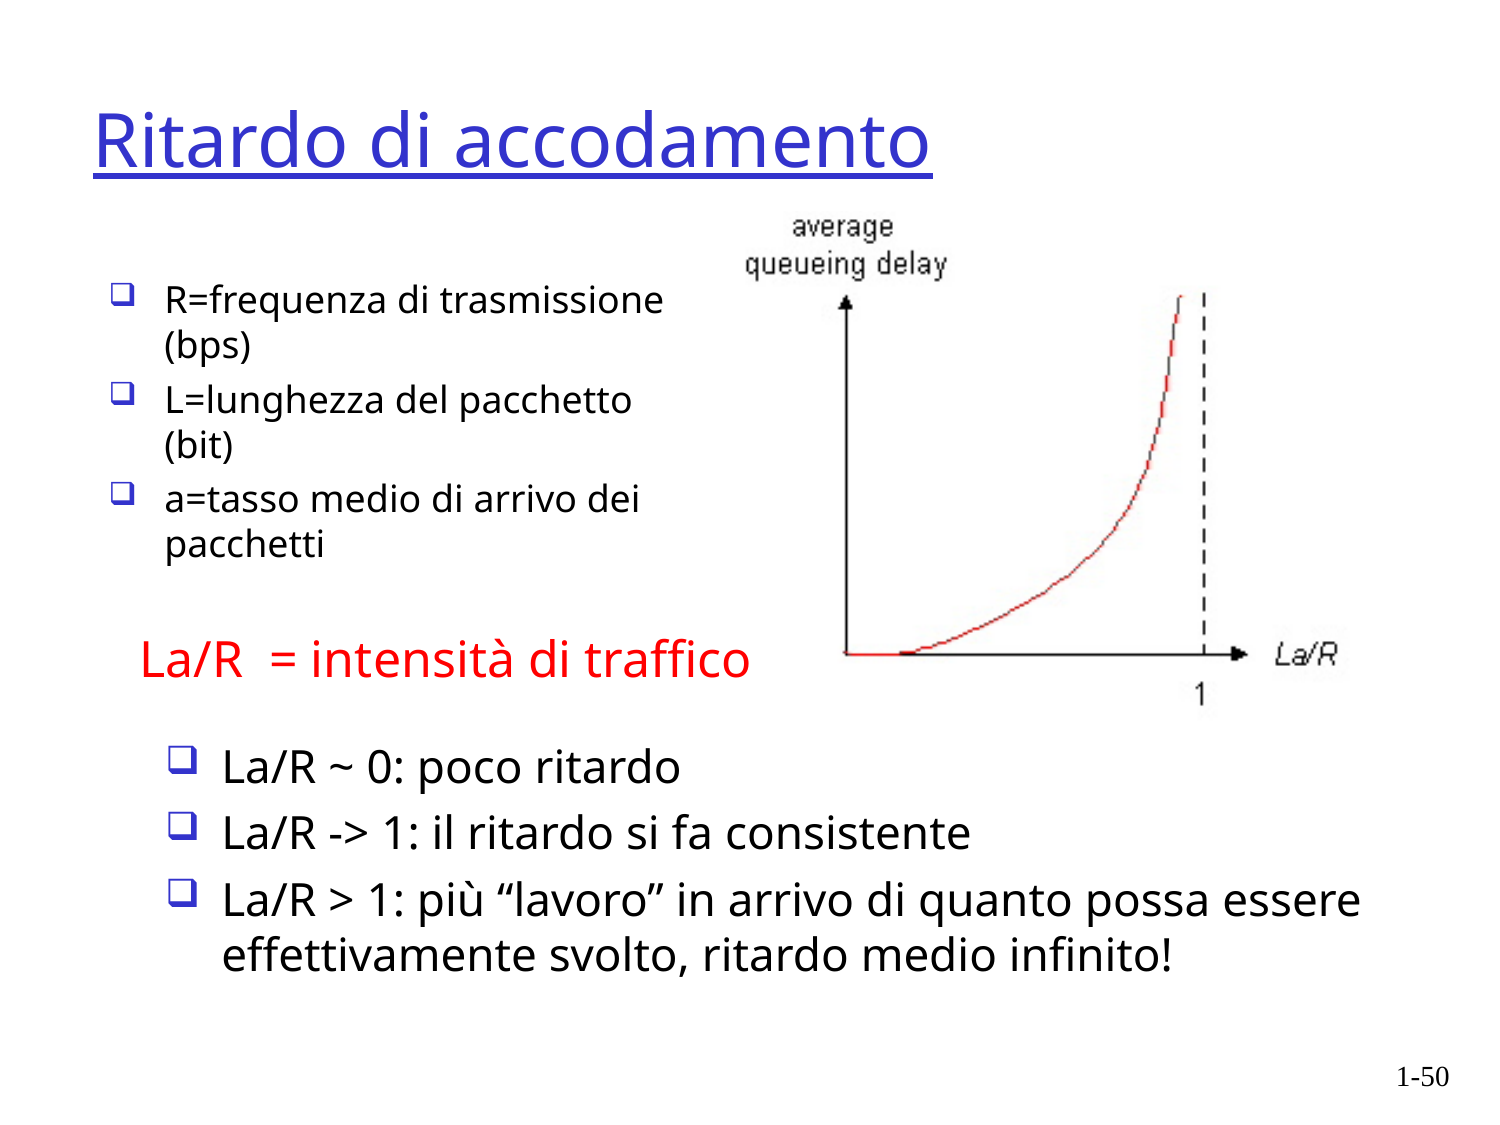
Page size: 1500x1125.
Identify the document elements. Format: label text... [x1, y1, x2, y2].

text_box La/R ~ 0: poco ritardo La/R -> 1: il ritardo si fa consistente La/R > 1: più “lavoro” in arrivo di quanto possa essere effettivamente svolto, ritardo medio infinito! [150, 729, 1448, 1047]
text_box La/R = intensità di traffico [124, 619, 647, 703]
title Ritardo di accodamento [77, 43, 1354, 232]
picture [652, 211, 1500, 732]
list R=frequenza di trasmissione (bps)‏ L=lunghezza del pacchetto (bit)‏ a=tasso medio di arrivo dei pacchetti [93, 268, 647, 574]
slide_number 1-50 [1362, 1049, 1465, 1125]
